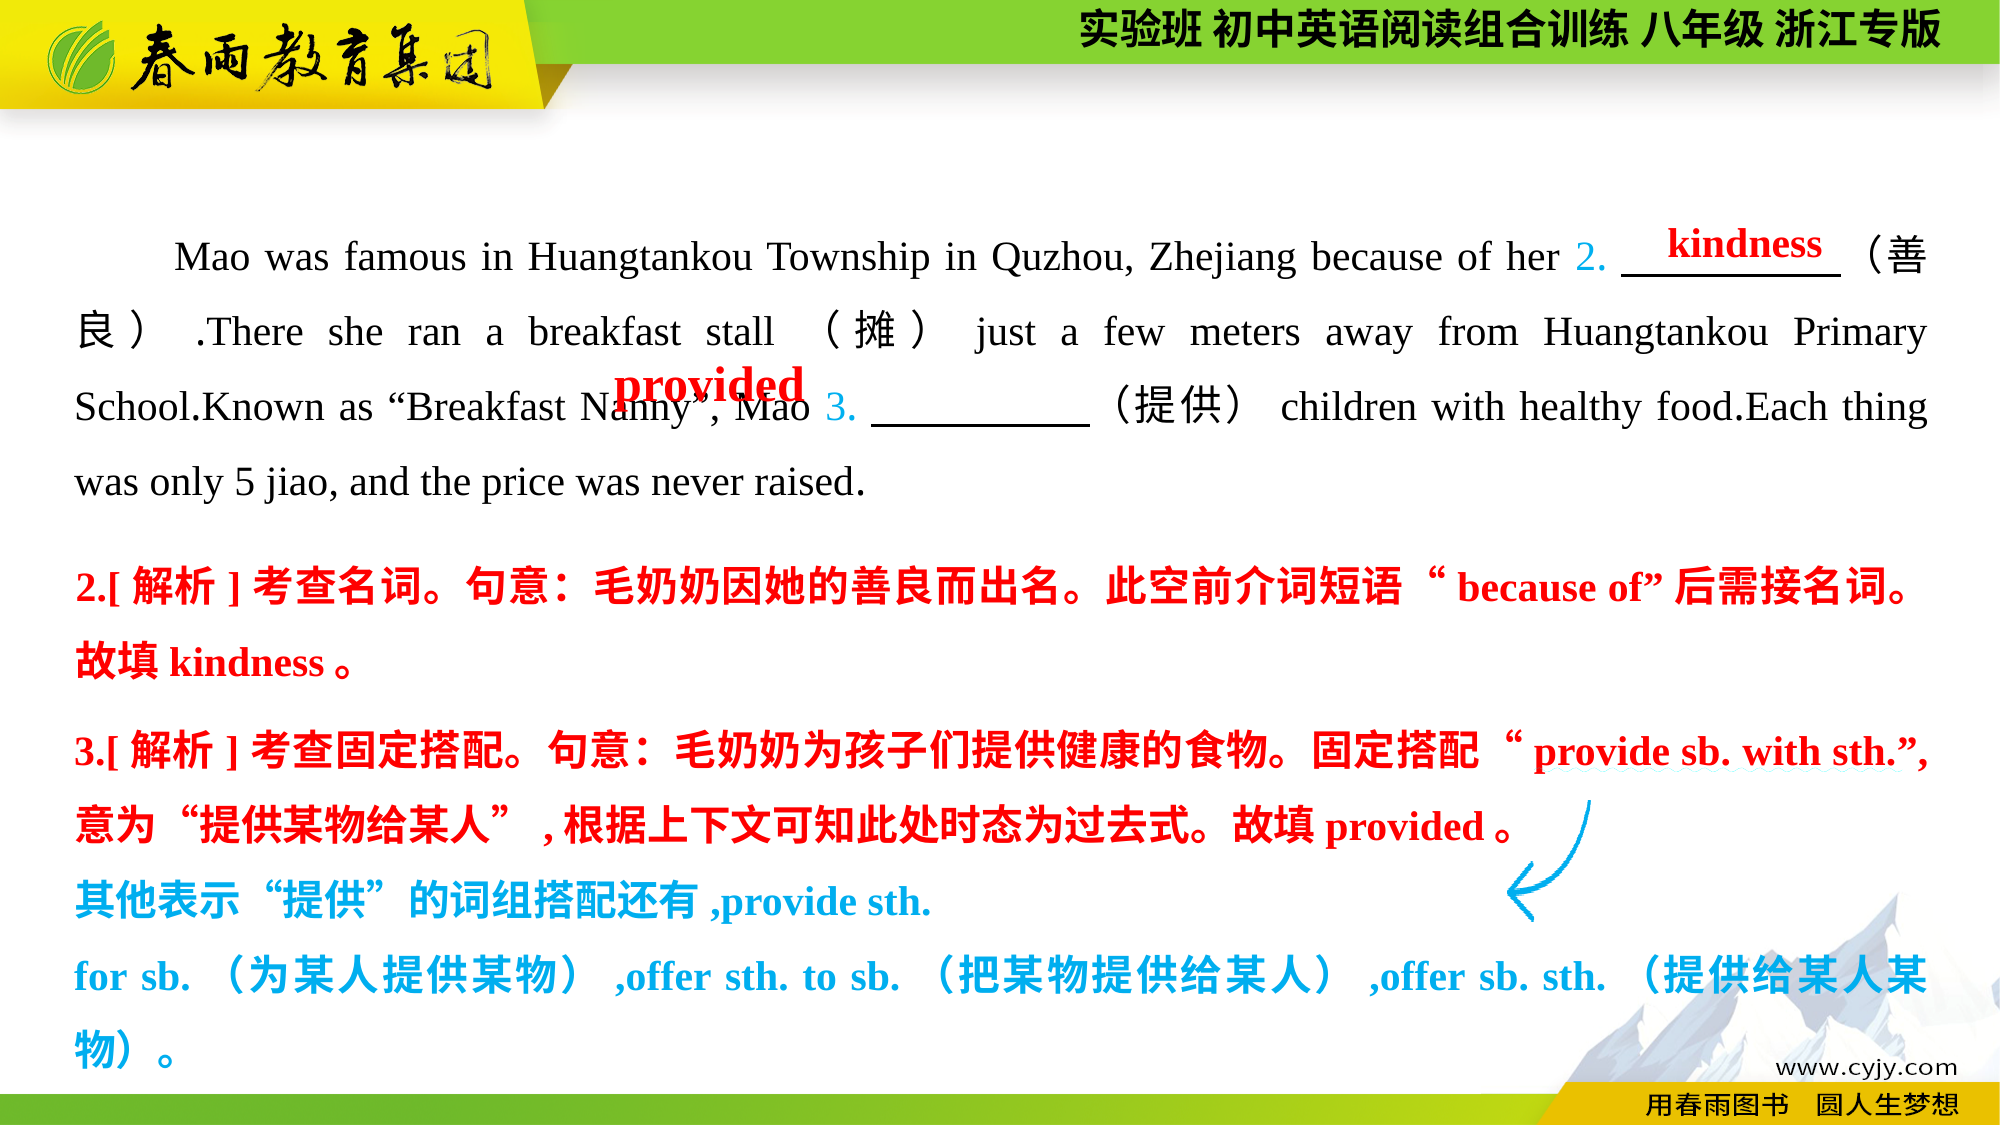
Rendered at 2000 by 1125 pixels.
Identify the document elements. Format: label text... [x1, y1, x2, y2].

text_box kindness [1652, 208, 1838, 273]
list Mao was famous in Huangtankou Township in Quzhou, Zhejiang because of her 2. （善良）.There she ran a breakfast stall（摊）just a few meters away from Huangtankou Primary School.Known as “Breakfast Nanny”, Mao 3. （提供）children with healthy food.Each thing was only 5 jiao, and the price was never raised. [59, 196, 1944, 515]
text_box 3.[解析]考查固定搭配。句意：毛奶奶为孩子们提供健康的食物。固定搭配“provide sb. with sth.”, 意为“提供某物给某人”,根据上下文可知此处时态为过去式。故填provided。 其他表示“提供”的词组搭配还有,provide sth. for sb.（为某人提供某物）,offer sth. to sb.（把某物提供给某人）,offer sb. sth.（提供给某人某物）。 [59, 691, 1944, 1081]
text_box 2.[解析]考查名词。句意：毛奶奶因她的善良而出名。此空前介词短语“because of”后需接名词。故填kindness。 [60, 527, 1945, 692]
text_box provided [599, 344, 820, 420]
picture [0, 0, 2000, 1125]
